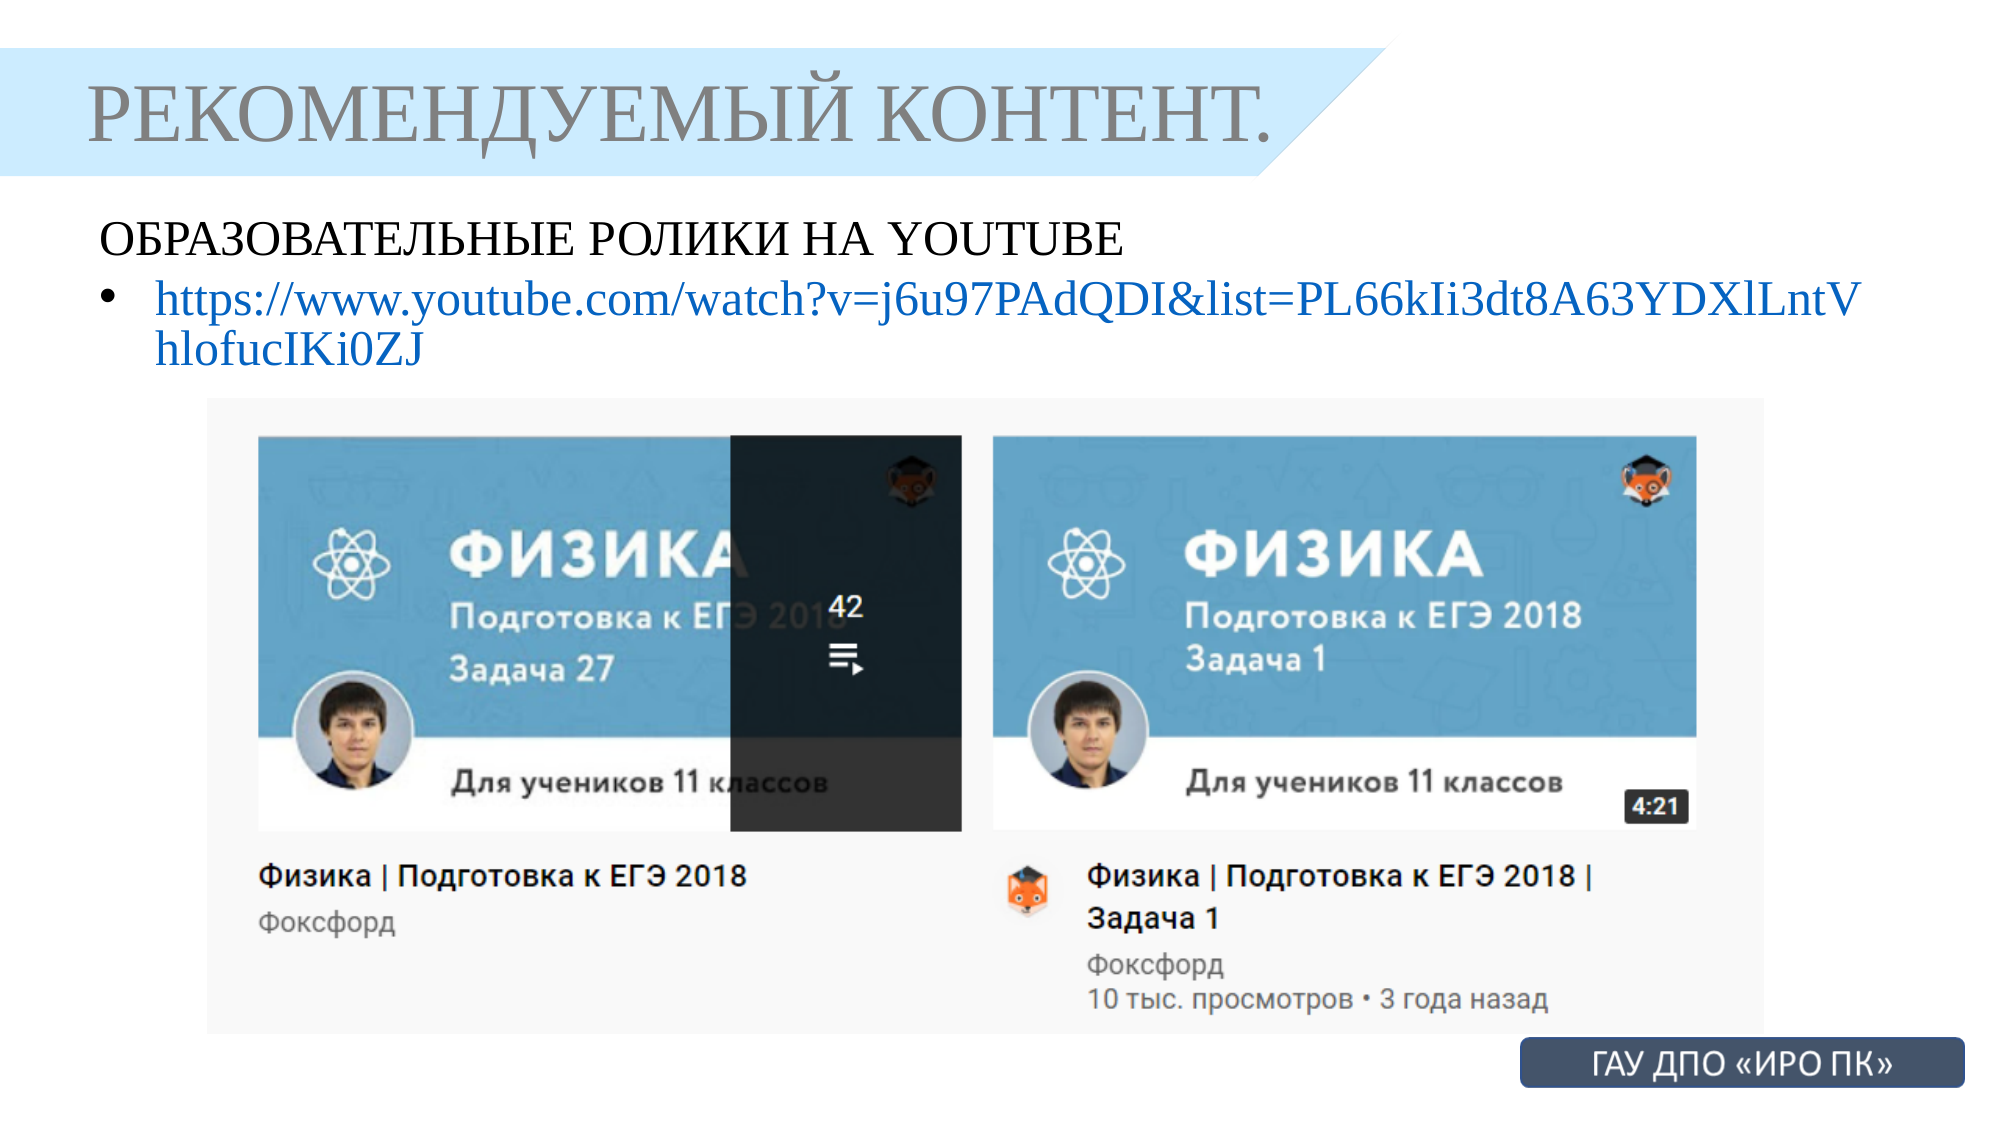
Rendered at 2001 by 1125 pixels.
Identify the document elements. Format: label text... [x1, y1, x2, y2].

title РЕКОМЕНДУЕМЫЙ КОНТЕНТ. [0, 48, 1249, 177]
picture [1249, 31, 1403, 185]
text_box ОБРАЗОВАТЕЛЬНЫЕ РОЛИКИ НА YOUTUBE https://www.youtube.com/watch?v=j6u97PAdQDI&list=PL66kIi3dt8A63YDXlLntVhlofucIKi0ZJ [84, 198, 1886, 514]
picture [207, 398, 1965, 1109]
